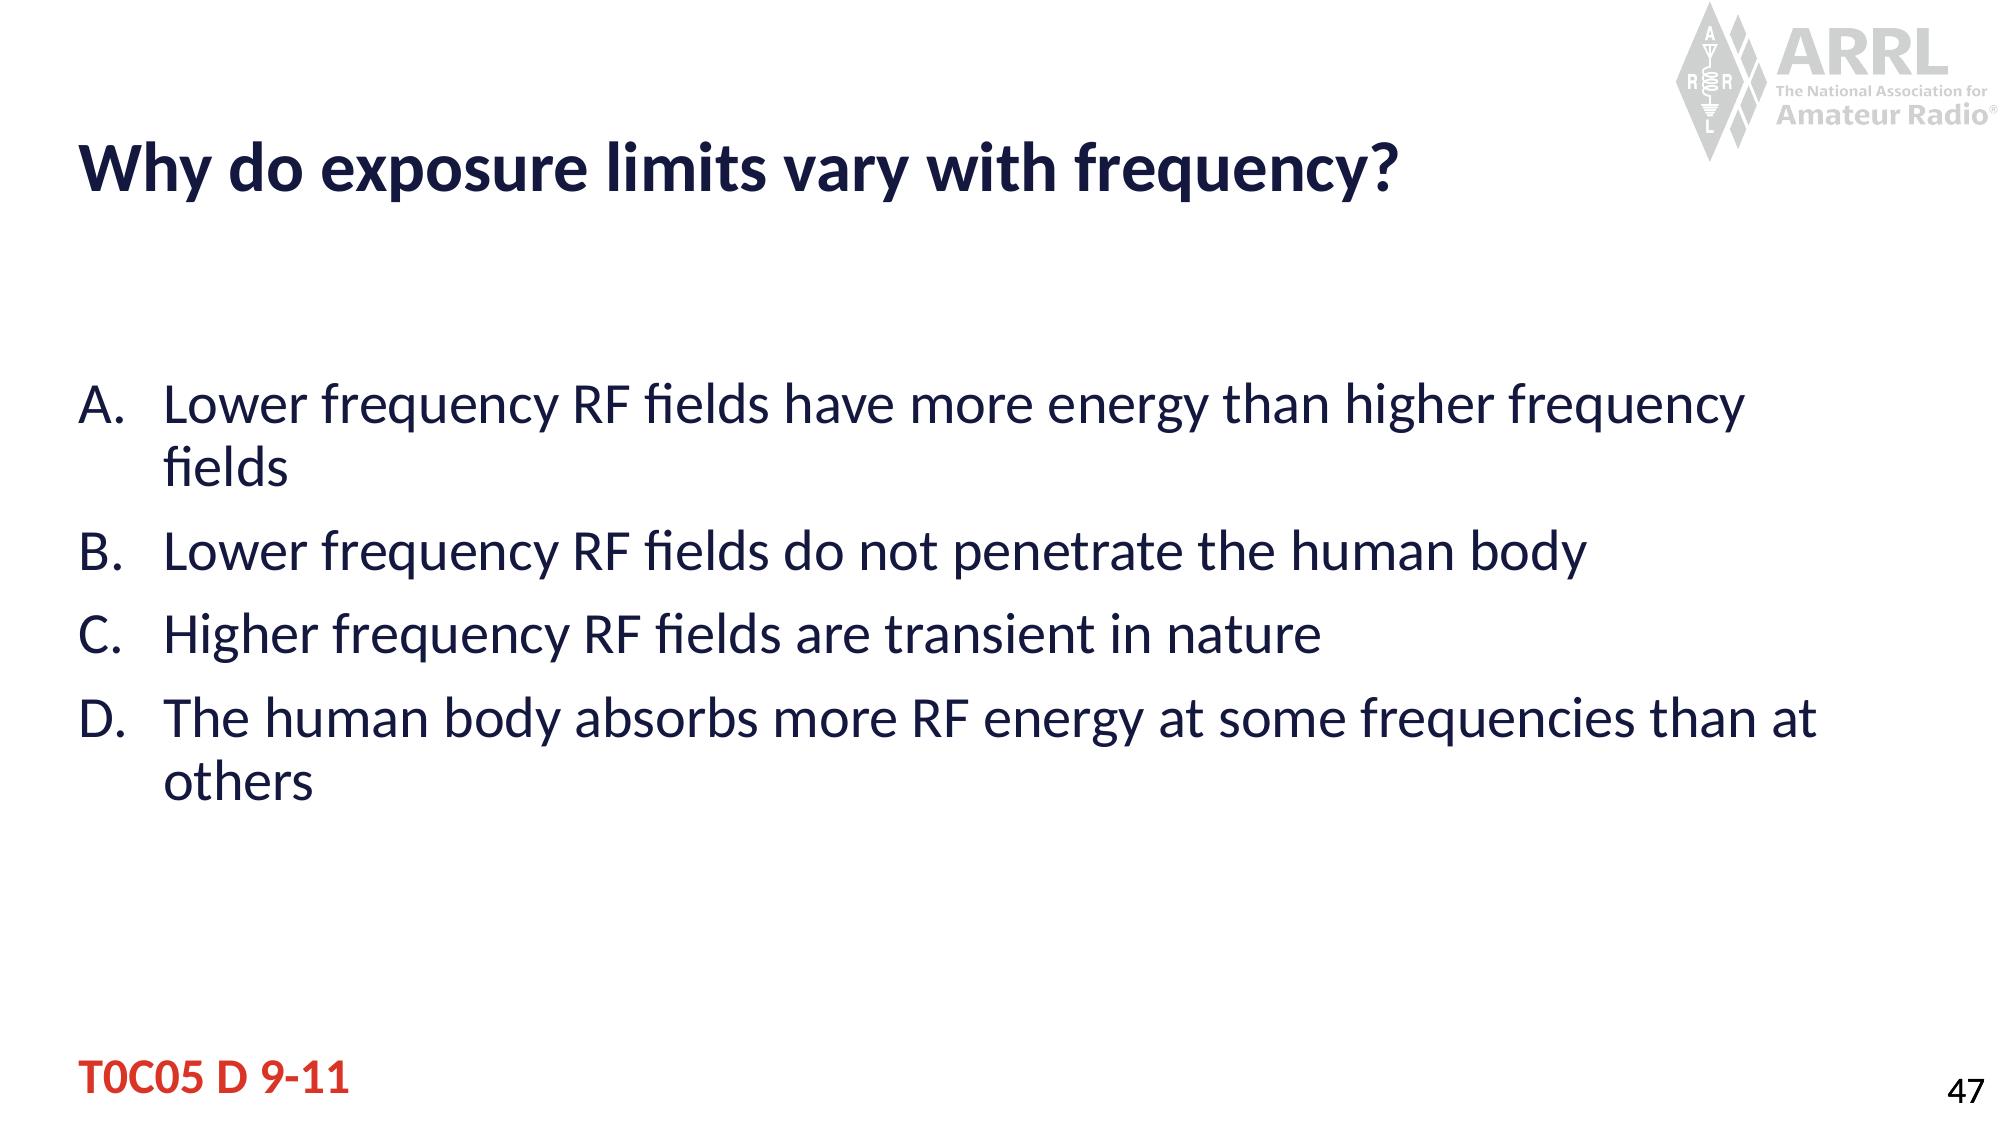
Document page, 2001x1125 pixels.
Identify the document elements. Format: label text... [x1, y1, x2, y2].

title Why do exposure limits vary with frequency? [63, 59, 1863, 278]
list Lower frequency RF fields have more energy than higher frequency fields Lower frequency RF fields do not penetrate the human body Higher frequency RF fields are transient in nature The human body absorbs more RF energy at some frequencies than at others [63, 365, 1863, 989]
picture [1674, 0, 2000, 164]
text_box T0C05 D 9-11 [63, 1036, 921, 1112]
